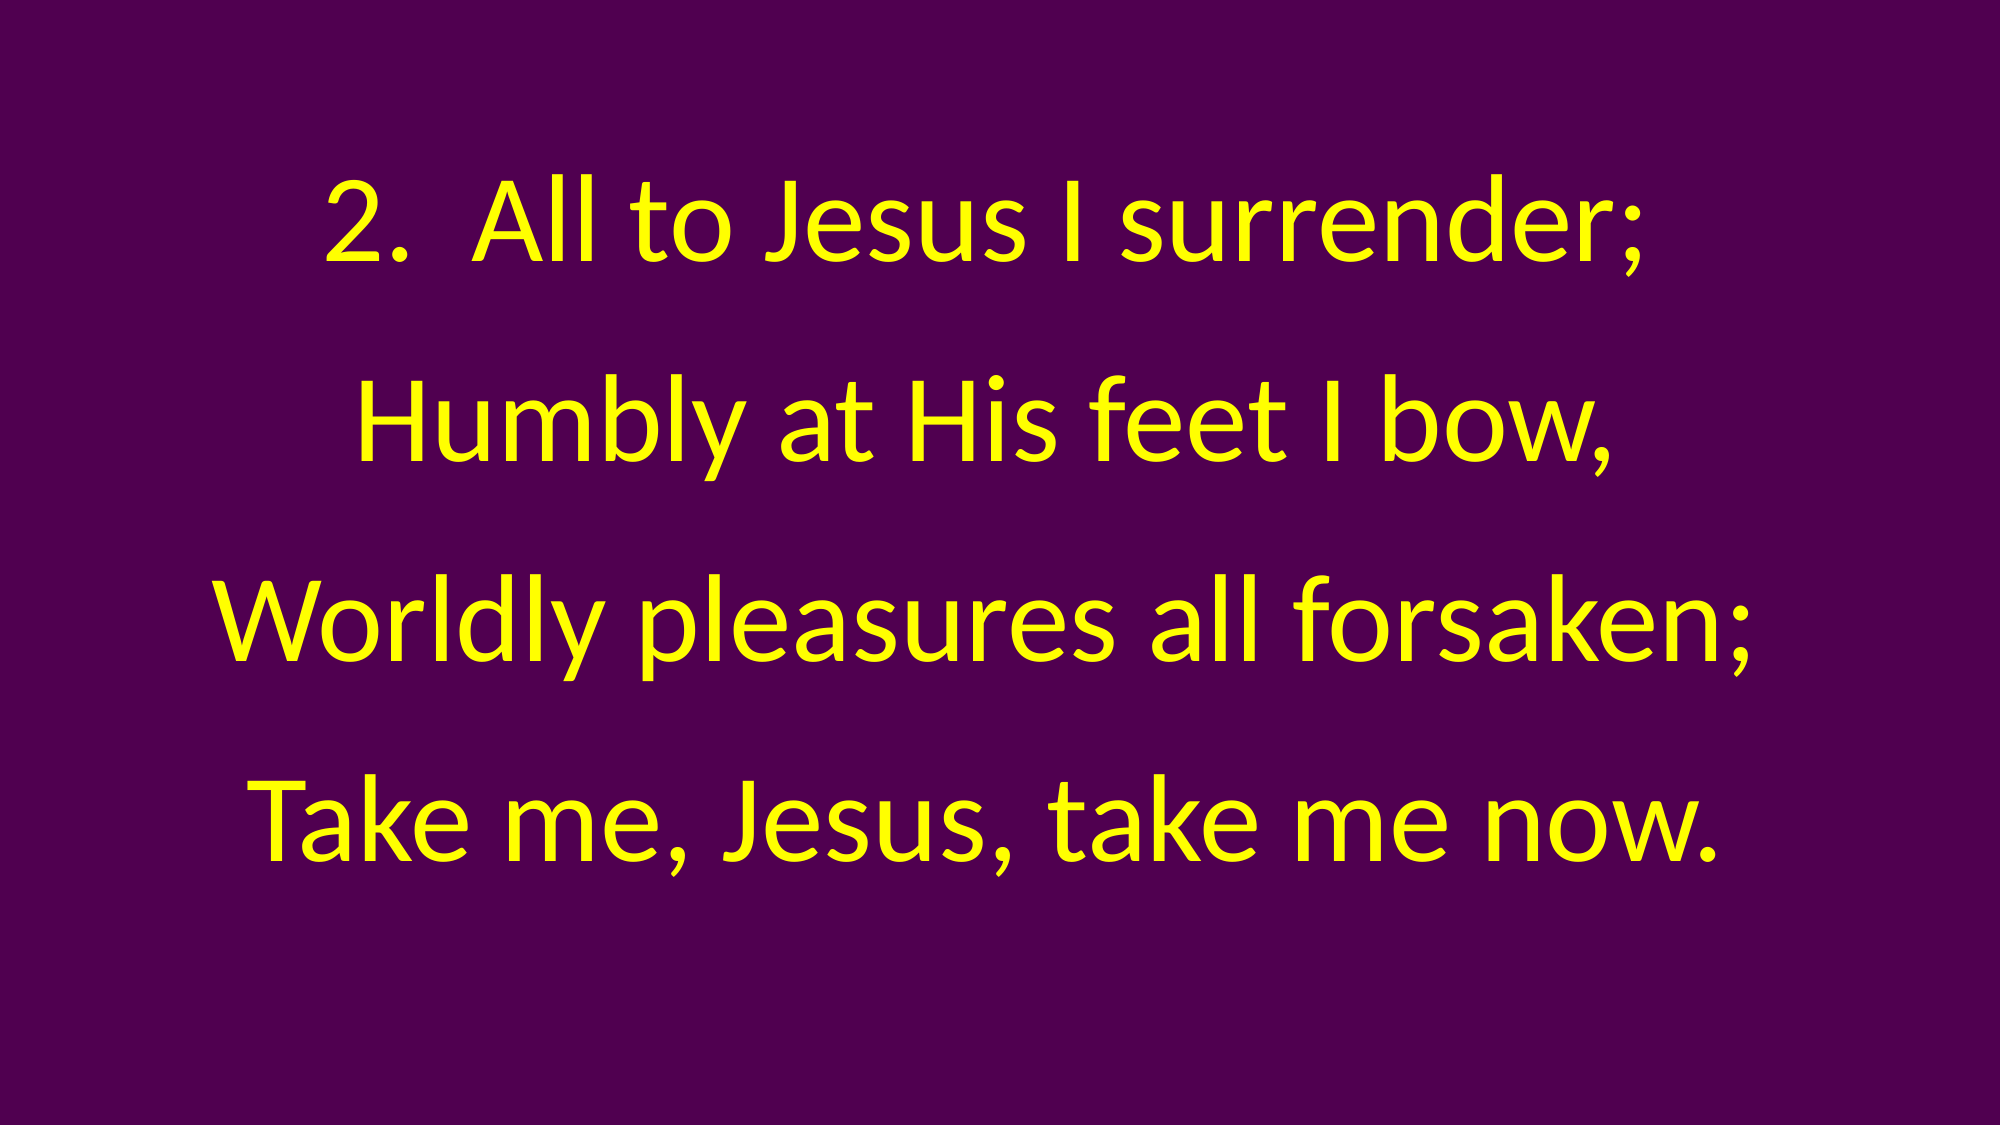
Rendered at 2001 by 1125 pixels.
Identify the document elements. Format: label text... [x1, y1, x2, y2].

text_box 2. All to Jesus I surrender; Humbly at His feet I bow, Worldly pleasures all forsaken; Take me, Jesus, take me now. [84, 129, 1888, 894]
